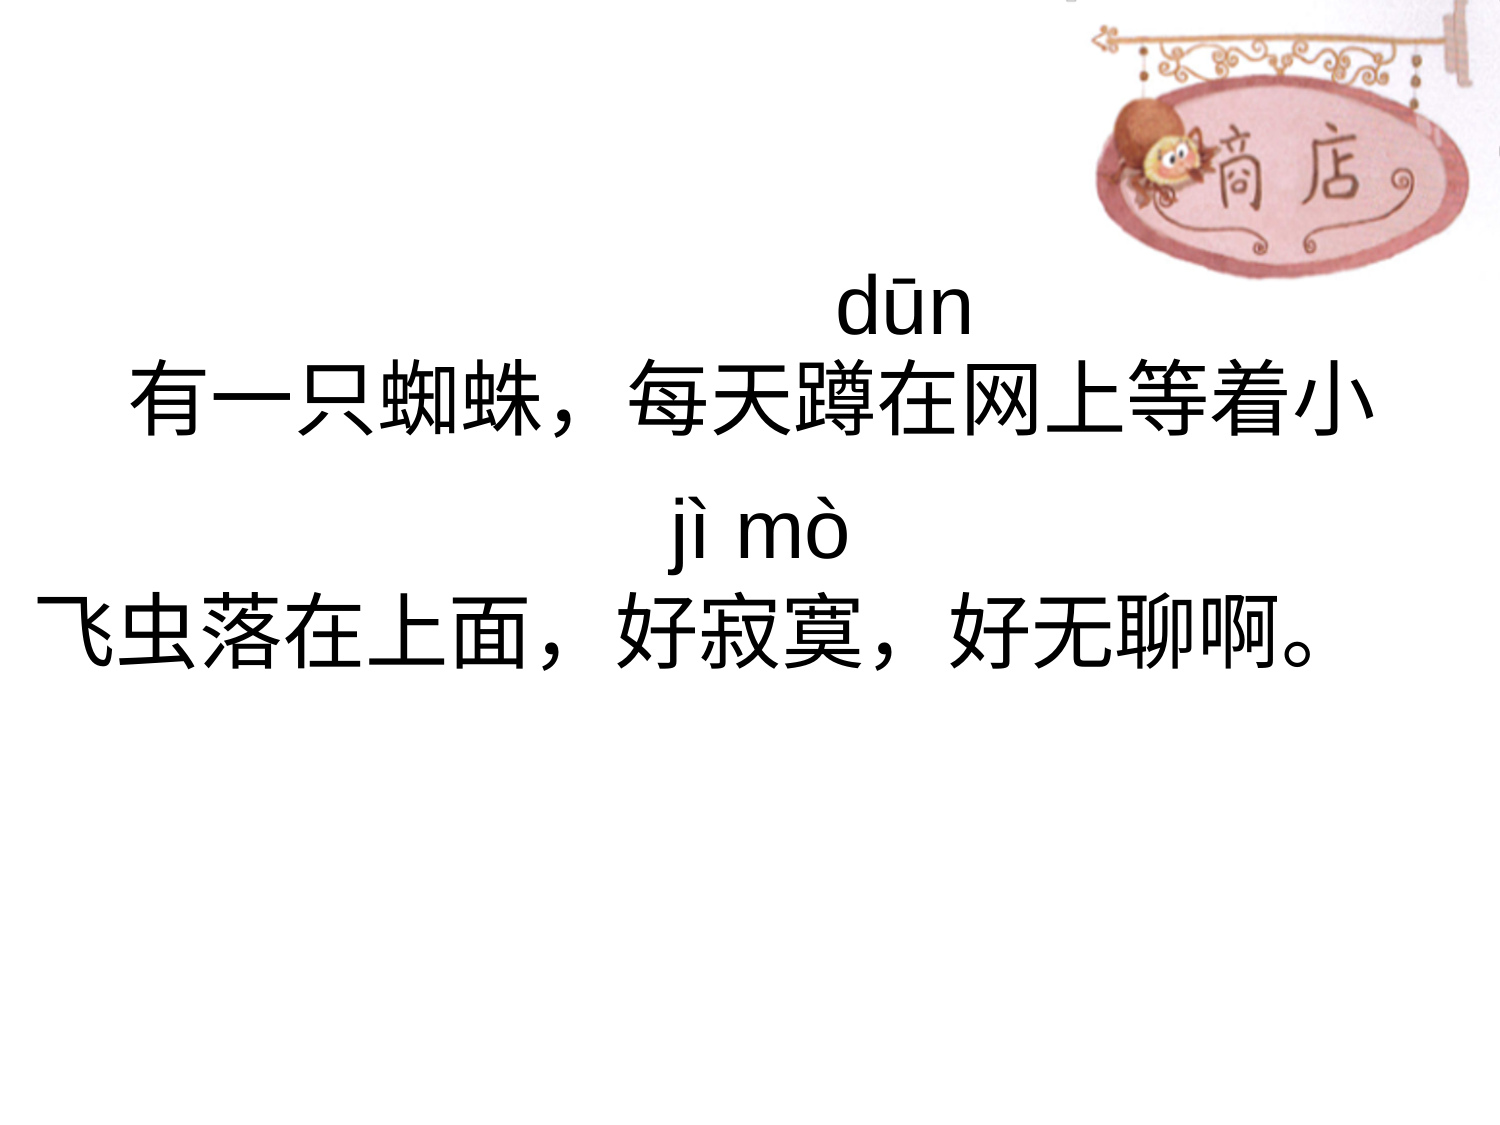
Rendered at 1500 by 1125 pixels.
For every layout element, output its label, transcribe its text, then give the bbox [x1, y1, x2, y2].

text_box dūn [820, 243, 998, 359]
text_box jì mò [655, 468, 975, 583]
subtitle 有一只蜘蛛，每天蹲在网上等着小 飞虫落在上面，好寂寞，好无聊啊。 [17, 338, 1471, 925]
picture [1063, 0, 1500, 299]
